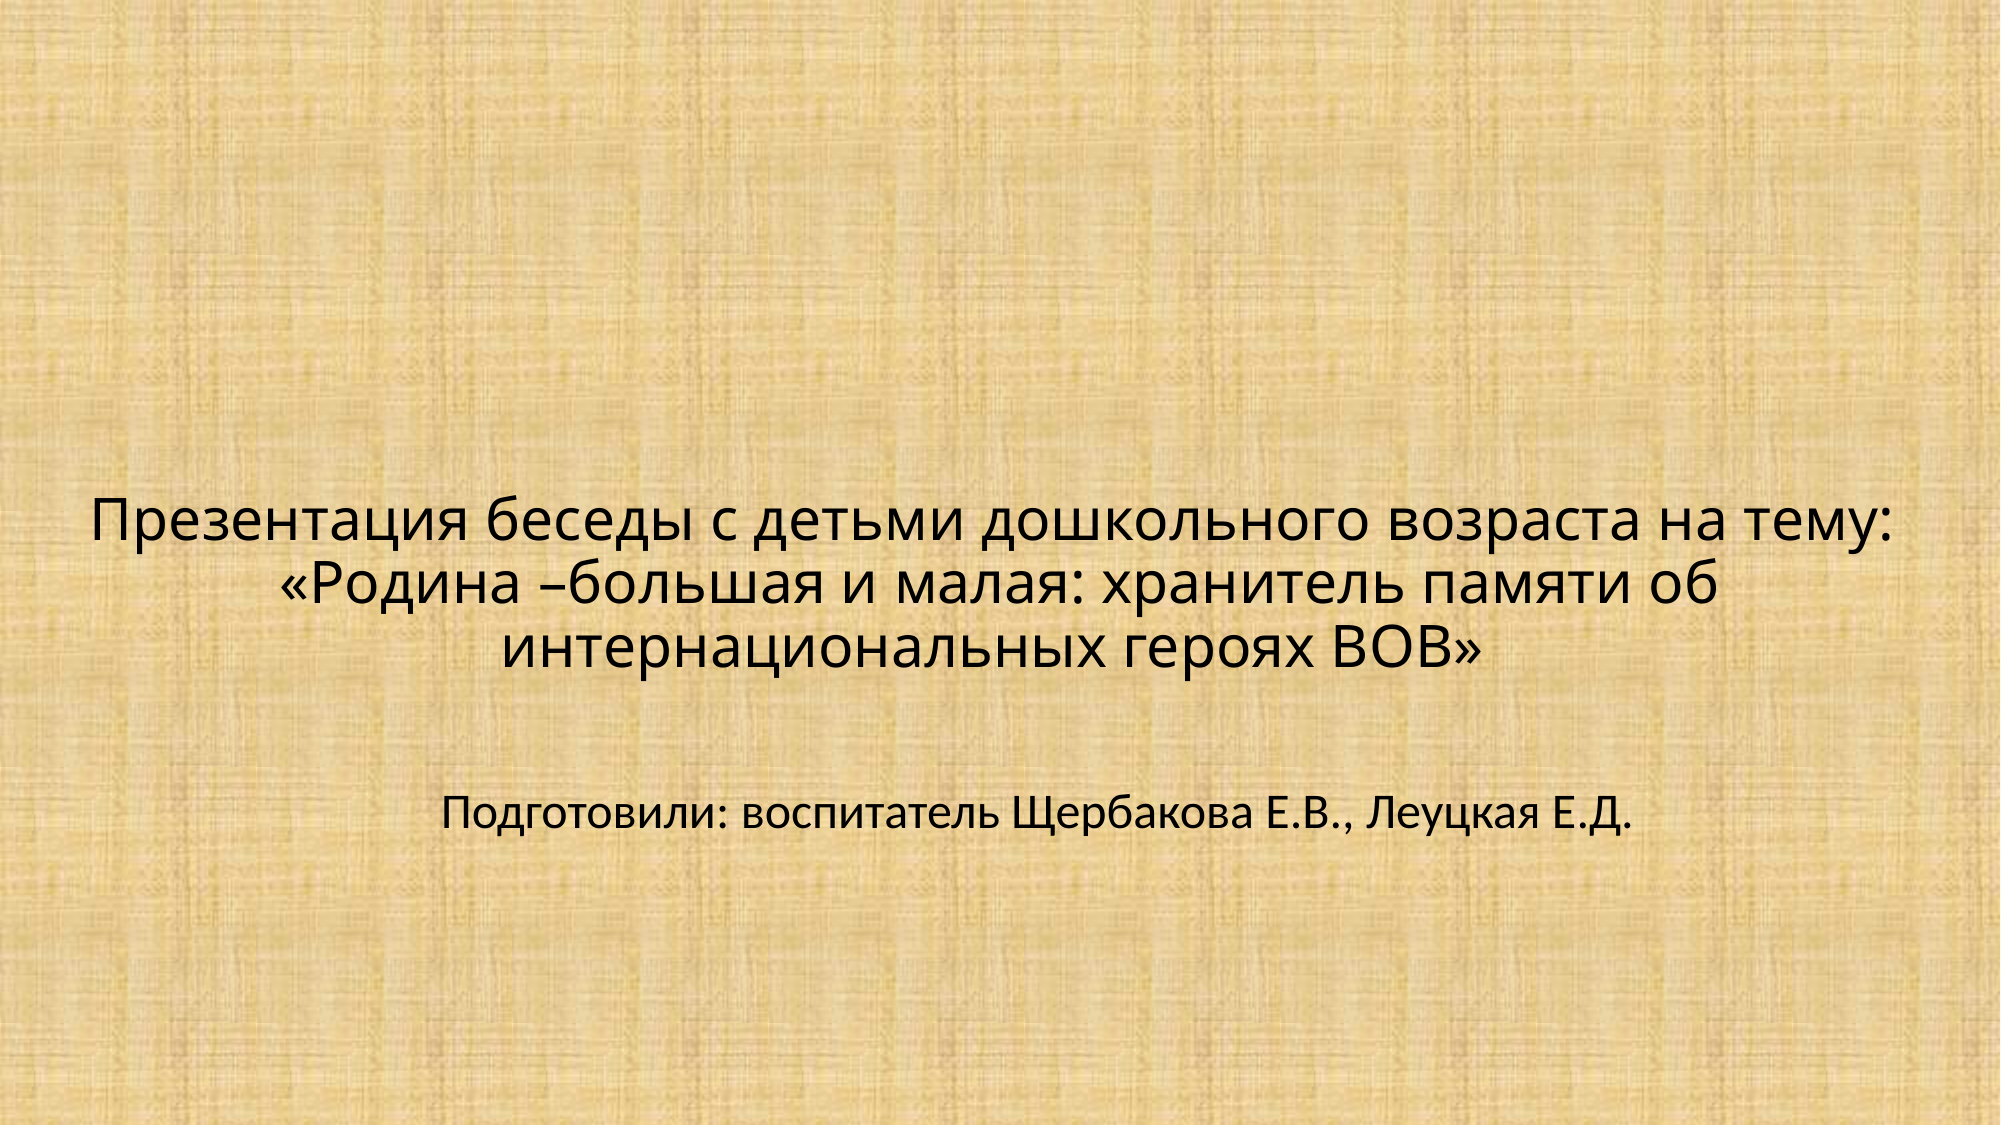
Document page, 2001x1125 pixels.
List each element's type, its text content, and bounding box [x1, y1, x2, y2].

title Презентация беседы с детьми дошкольного возраста на тему: «Родина –большая и малая: хранитель памяти об интернациональных героях ВОВ» [72, 87, 1928, 688]
subtitle Подготовили: воспитатель Щербакова Е.В., Леуцкая Е.Д. [272, 777, 1803, 863]
picture [0, 0, 2001, 1125]
